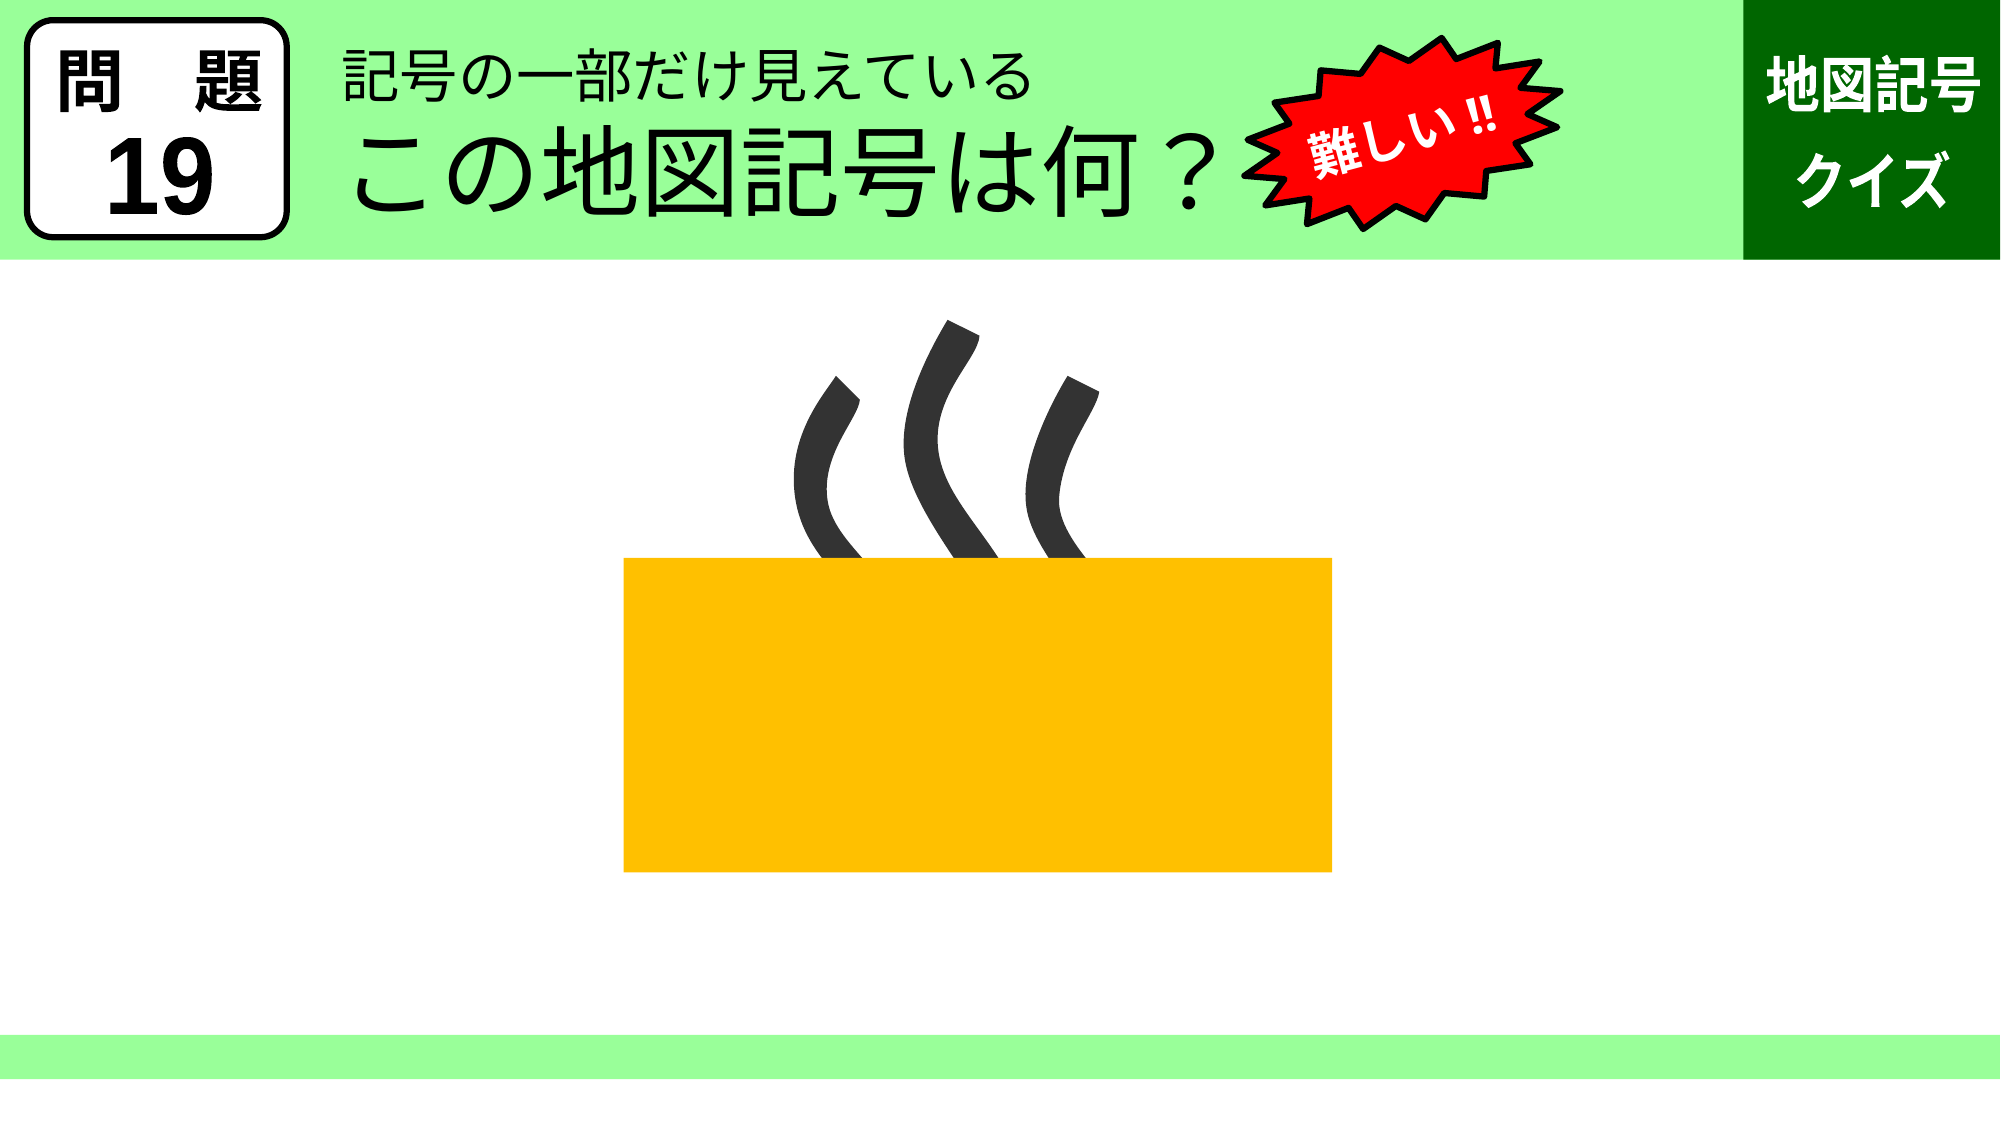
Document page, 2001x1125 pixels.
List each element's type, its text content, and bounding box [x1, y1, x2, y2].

text_box この地図記号は何？ [325, 101, 1256, 237]
text_box [0, 1034, 2000, 1080]
text_box 難しい!! [1244, 37, 1561, 230]
text_box [623, 557, 1333, 873]
text_box [1025, 375, 1100, 557]
text_box [793, 375, 862, 557]
text_box 記号の一部だけ見えている [326, 32, 1053, 117]
text_box [903, 319, 998, 557]
